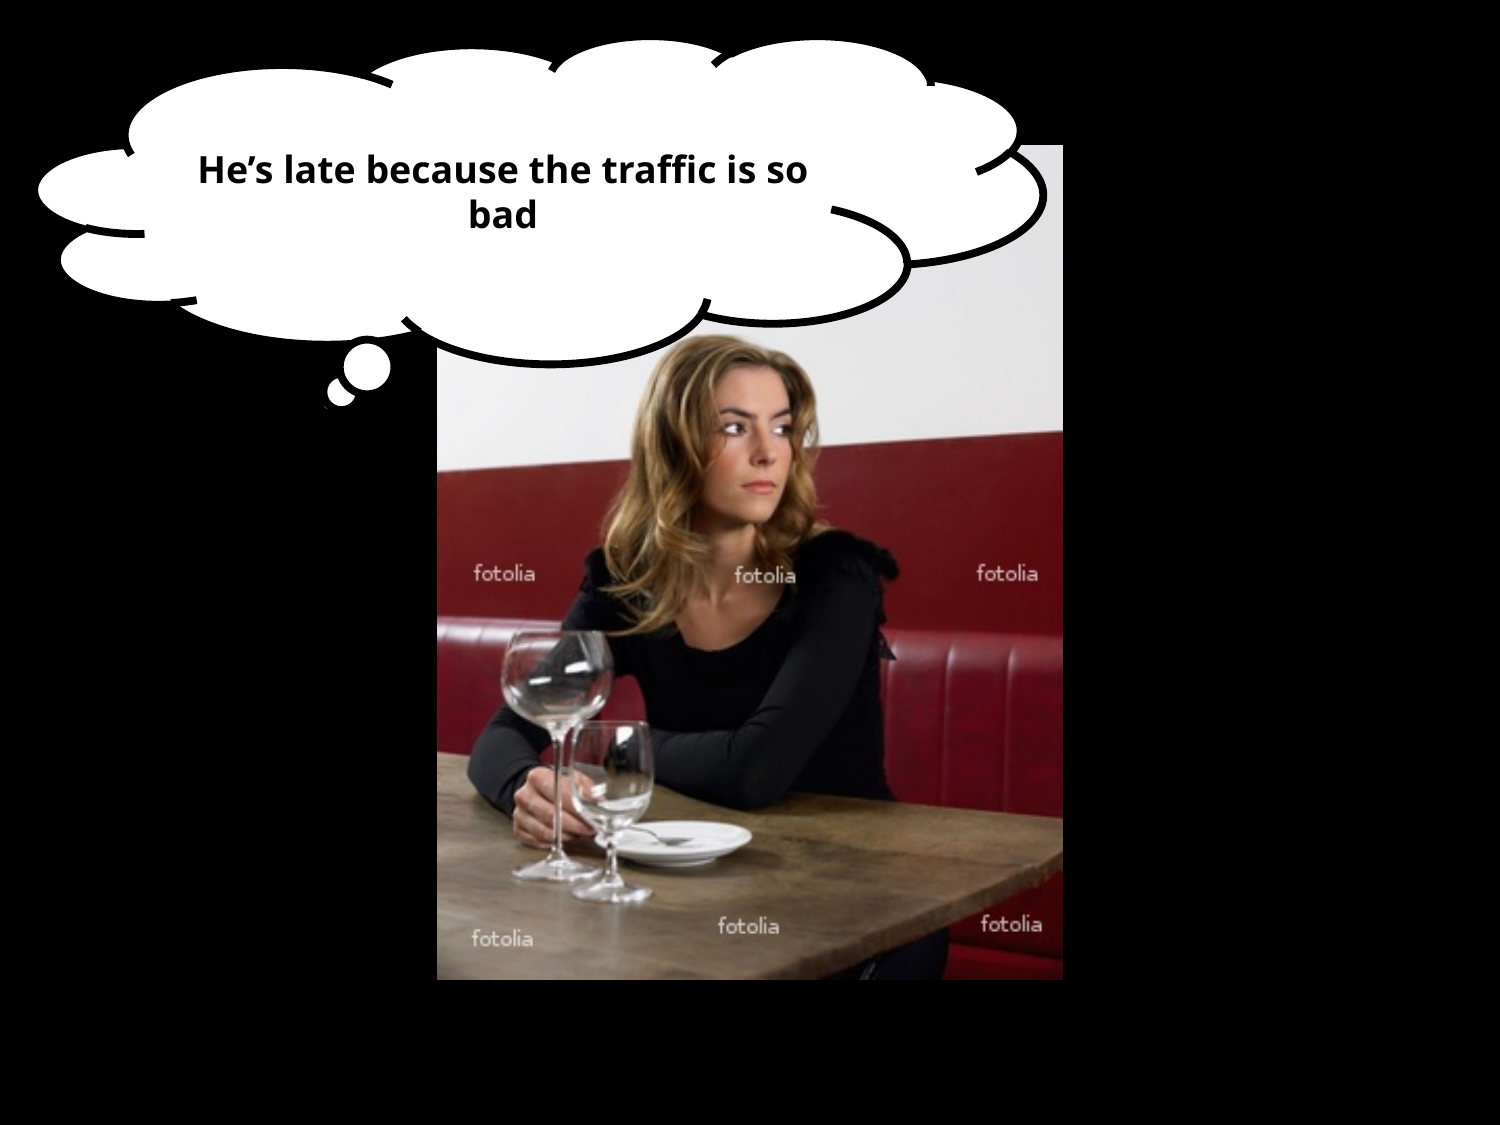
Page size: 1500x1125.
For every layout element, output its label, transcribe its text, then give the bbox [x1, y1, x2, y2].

picture [437, 145, 1063, 980]
text_box He’s late because the traffic is so bad [30, 32, 1025, 418]
